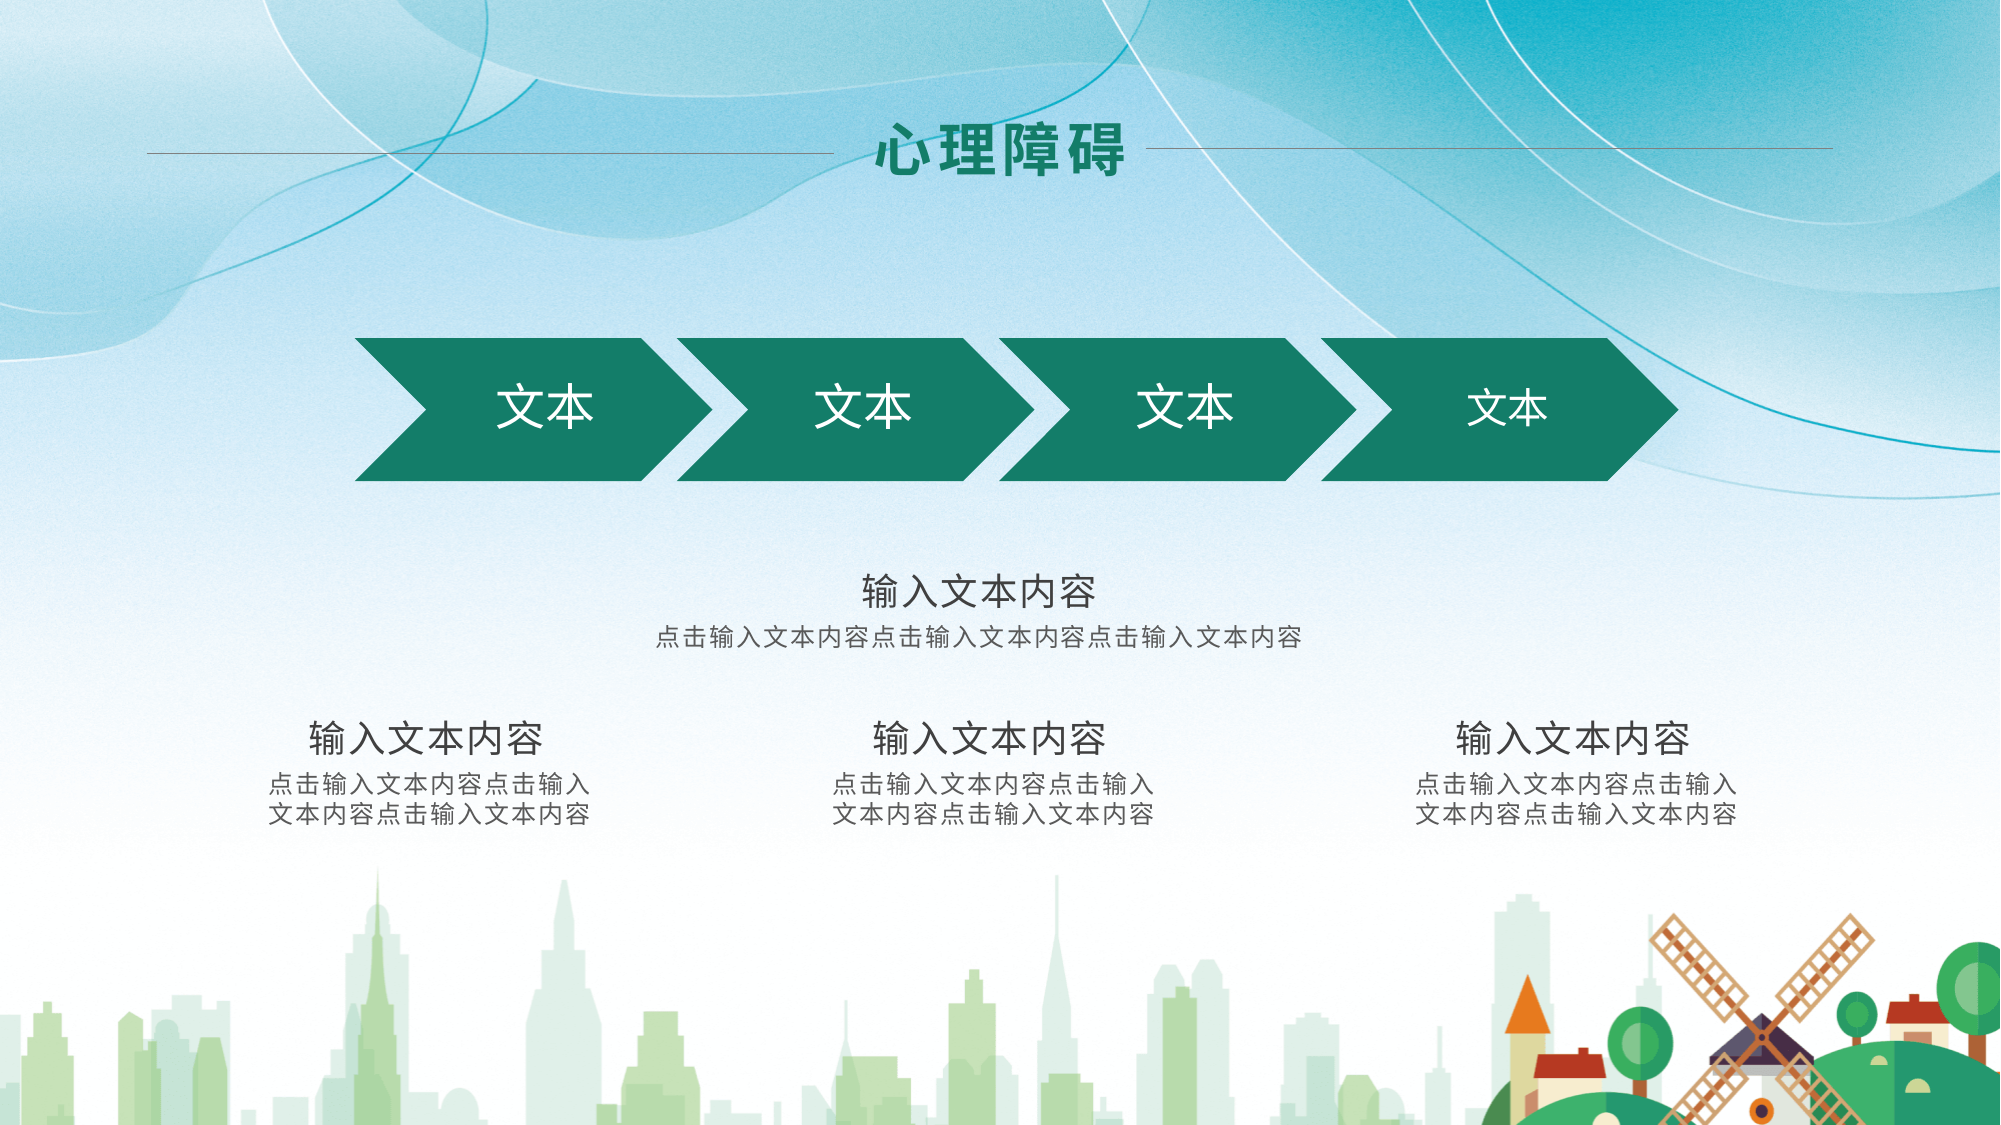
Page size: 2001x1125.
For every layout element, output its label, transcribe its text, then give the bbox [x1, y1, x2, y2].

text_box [641, 560, 1328, 660]
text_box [817, 707, 1196, 898]
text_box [1400, 707, 1780, 898]
text_box 心理障碍 [859, 105, 1141, 191]
picture [0, 0, 2000, 1125]
text_box 文本 [674, 337, 1036, 483]
text_box 文本 [1318, 337, 1681, 483]
text_box 文本 [352, 337, 714, 483]
text_box 文本 [996, 337, 1359, 483]
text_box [253, 707, 633, 898]
